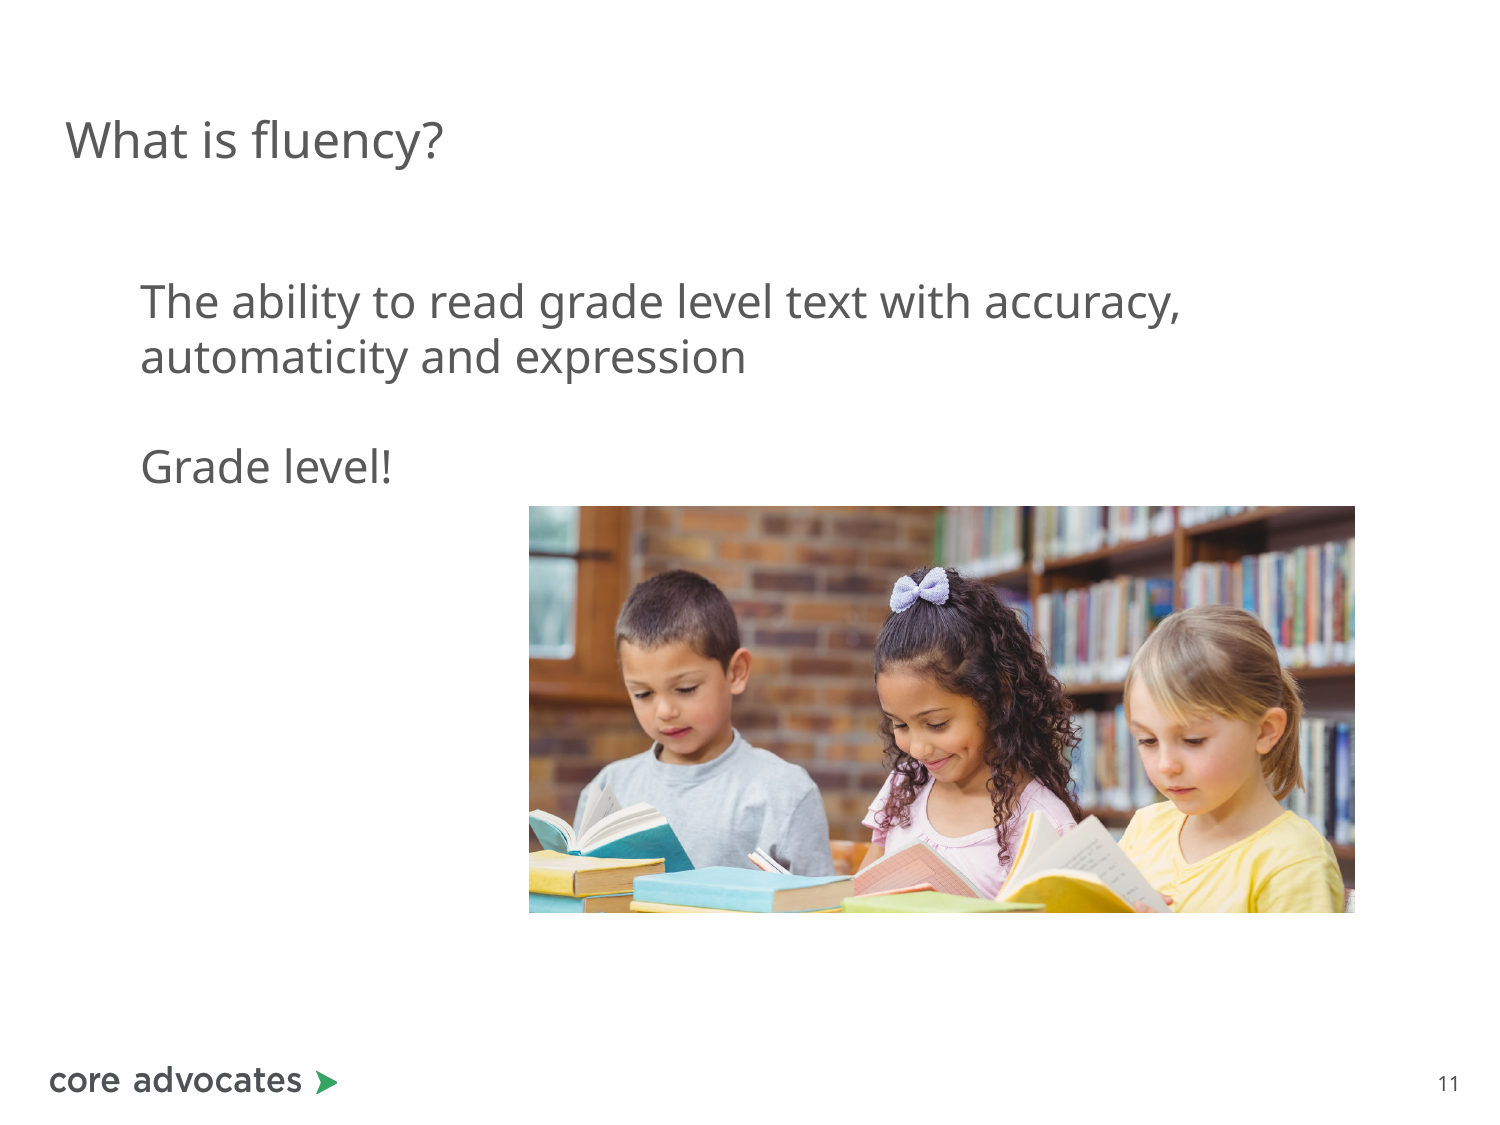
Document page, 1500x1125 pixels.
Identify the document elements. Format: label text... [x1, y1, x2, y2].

title What is fluency? [50, 45, 1457, 233]
picture [50, 1066, 337, 1094]
picture [528, 505, 1356, 914]
list The ability to read grade level text with accuracy, automaticity and expression Grade level! [50, 257, 1457, 1001]
